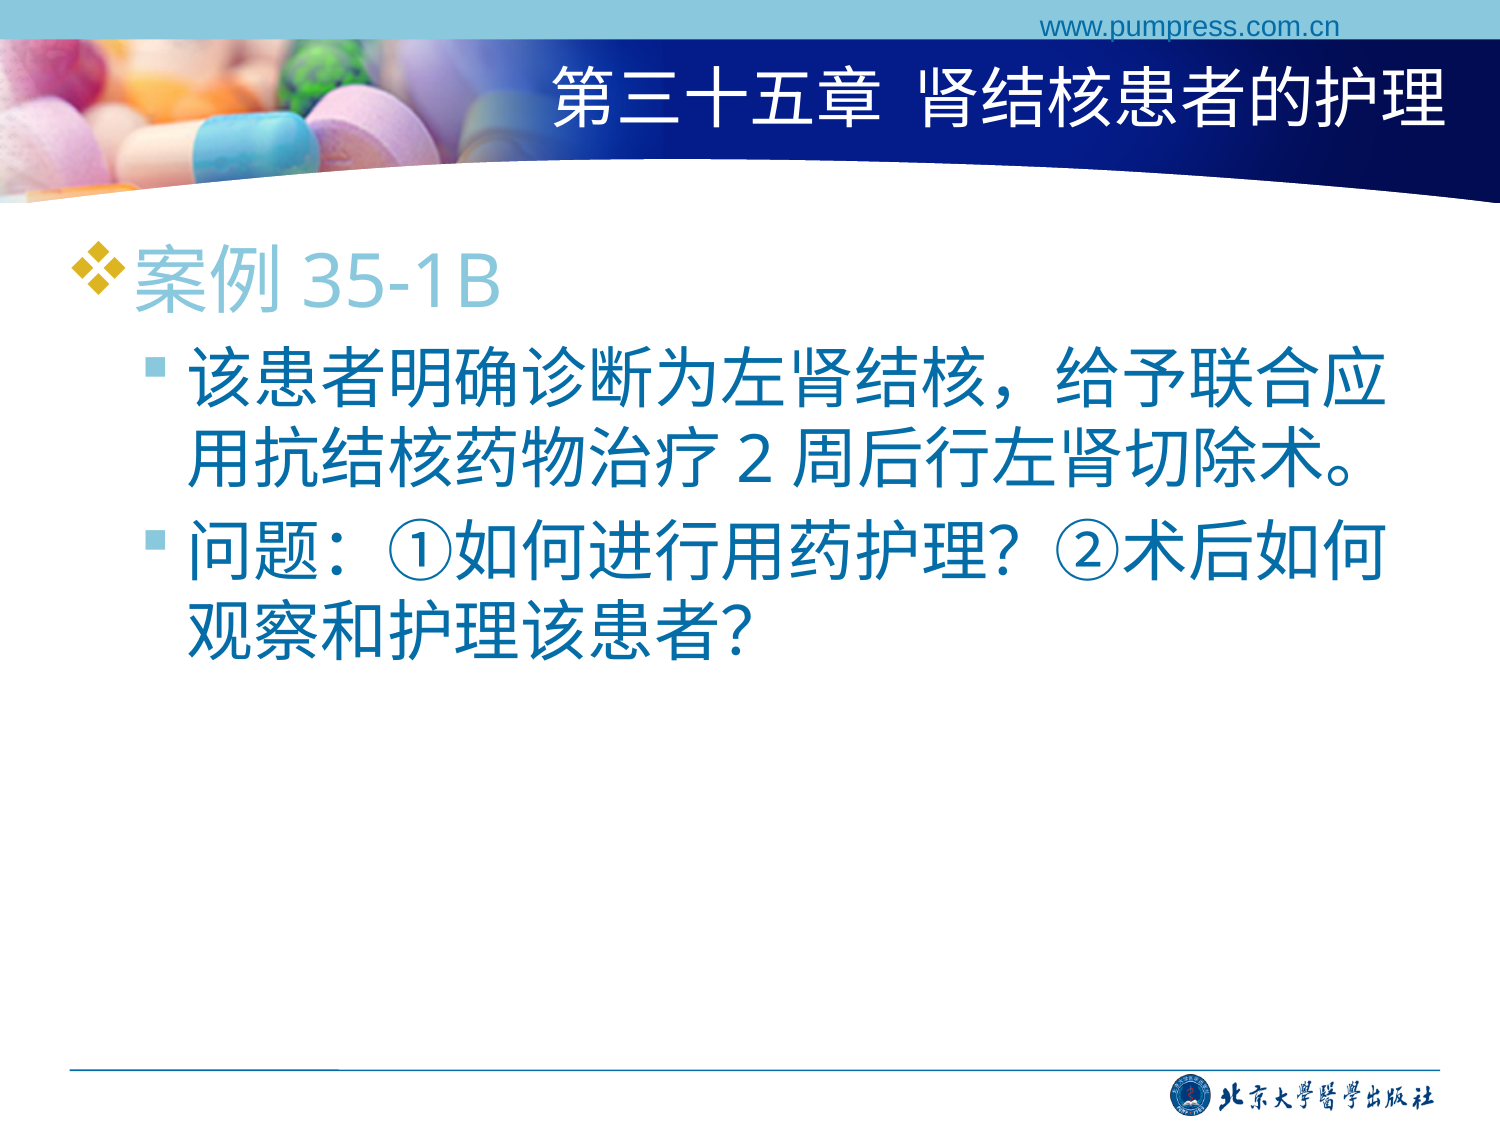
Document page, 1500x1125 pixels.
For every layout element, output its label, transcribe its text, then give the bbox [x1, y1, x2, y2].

picture [1170, 1074, 1436, 1118]
list 案例35-1B 该患者明确诊断为左肾结核，给予联合应用抗结核药物治疗2周后行左肾切除术。 问题：①如何进行用药护理？②术后如何观察和护理该患者？ [49, 224, 1463, 1026]
slide_number www.pumpress.com.cn [1025, 0, 1463, 38]
picture [0, 40, 1500, 203]
title 第三十五章 肾结核患者的护理 [137, 49, 1463, 143]
